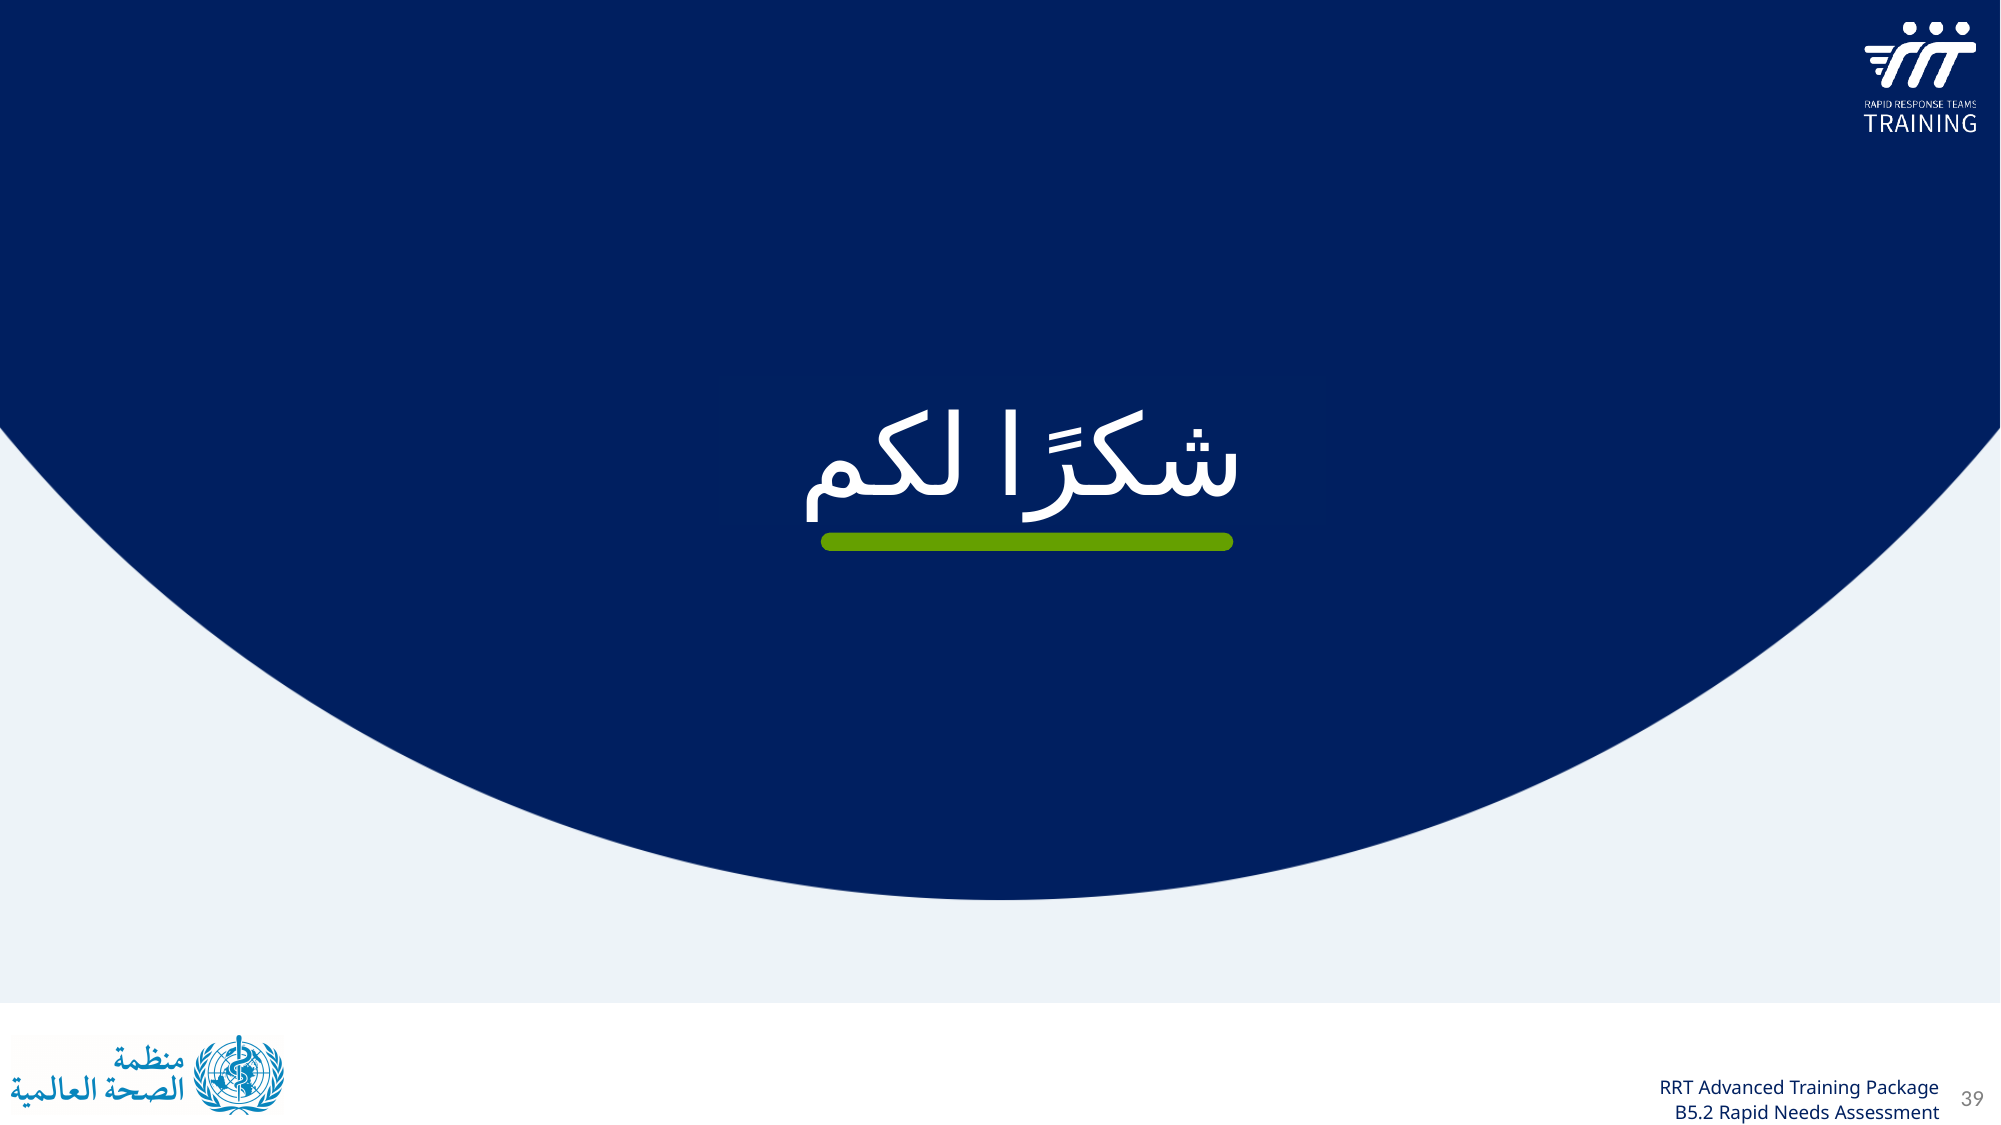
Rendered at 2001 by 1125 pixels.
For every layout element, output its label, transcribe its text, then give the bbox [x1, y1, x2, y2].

picture [0, 0, 2001, 1003]
picture [11, 1035, 284, 1115]
picture [241, 1050, 247, 1059]
text_box شكرًا لكم [718, 375, 1327, 526]
